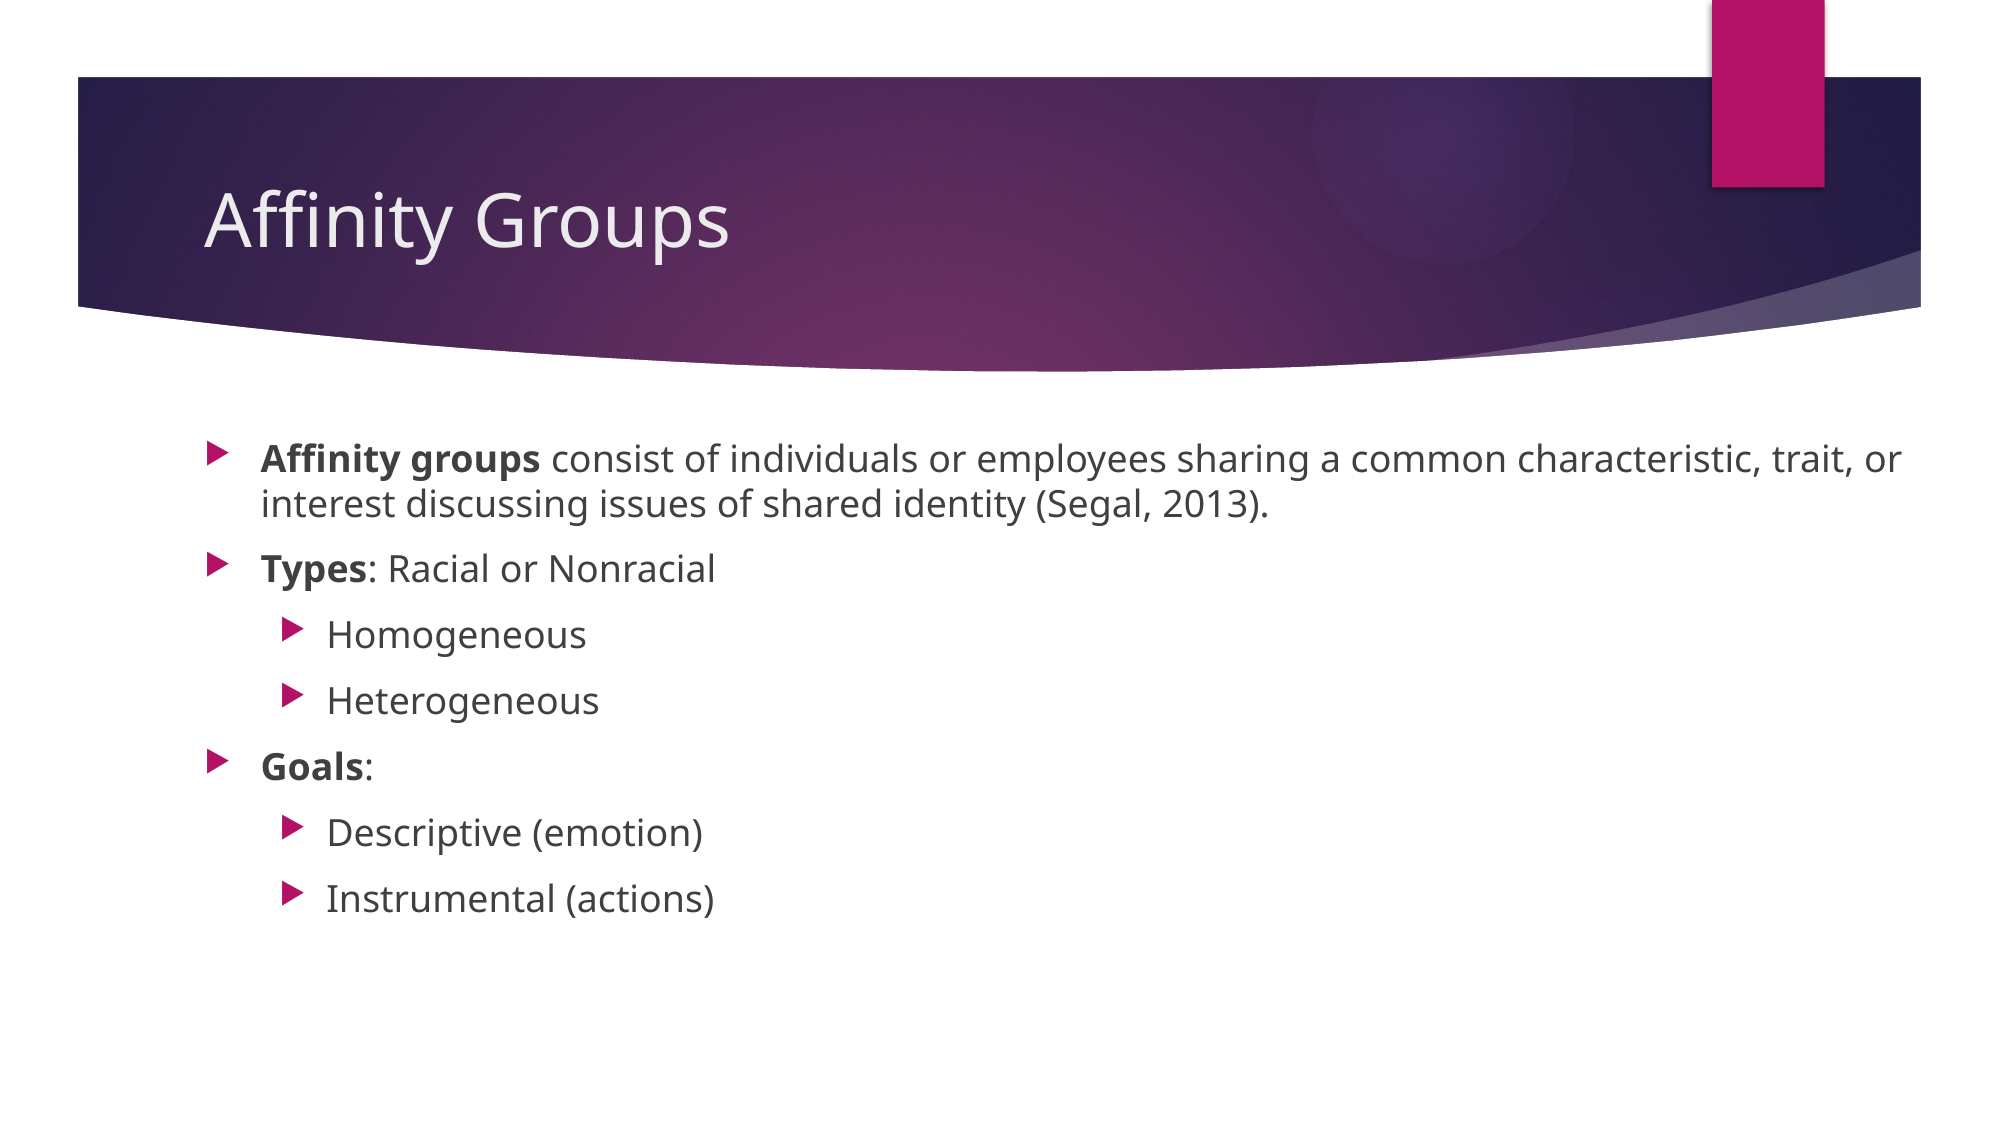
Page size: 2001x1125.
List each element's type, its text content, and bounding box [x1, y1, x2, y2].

list Affinity groups consist of individuals or employees sharing a common characteristic, trait, or interest discussing issues of shared identity (Segal, 2013). Types: Racial or Nonracial Homogeneous Heterogeneous Goals: Descriptive (emotion) Instrumental (actions) [189, 427, 1961, 1093]
title Affinity Groups [189, 159, 1627, 276]
